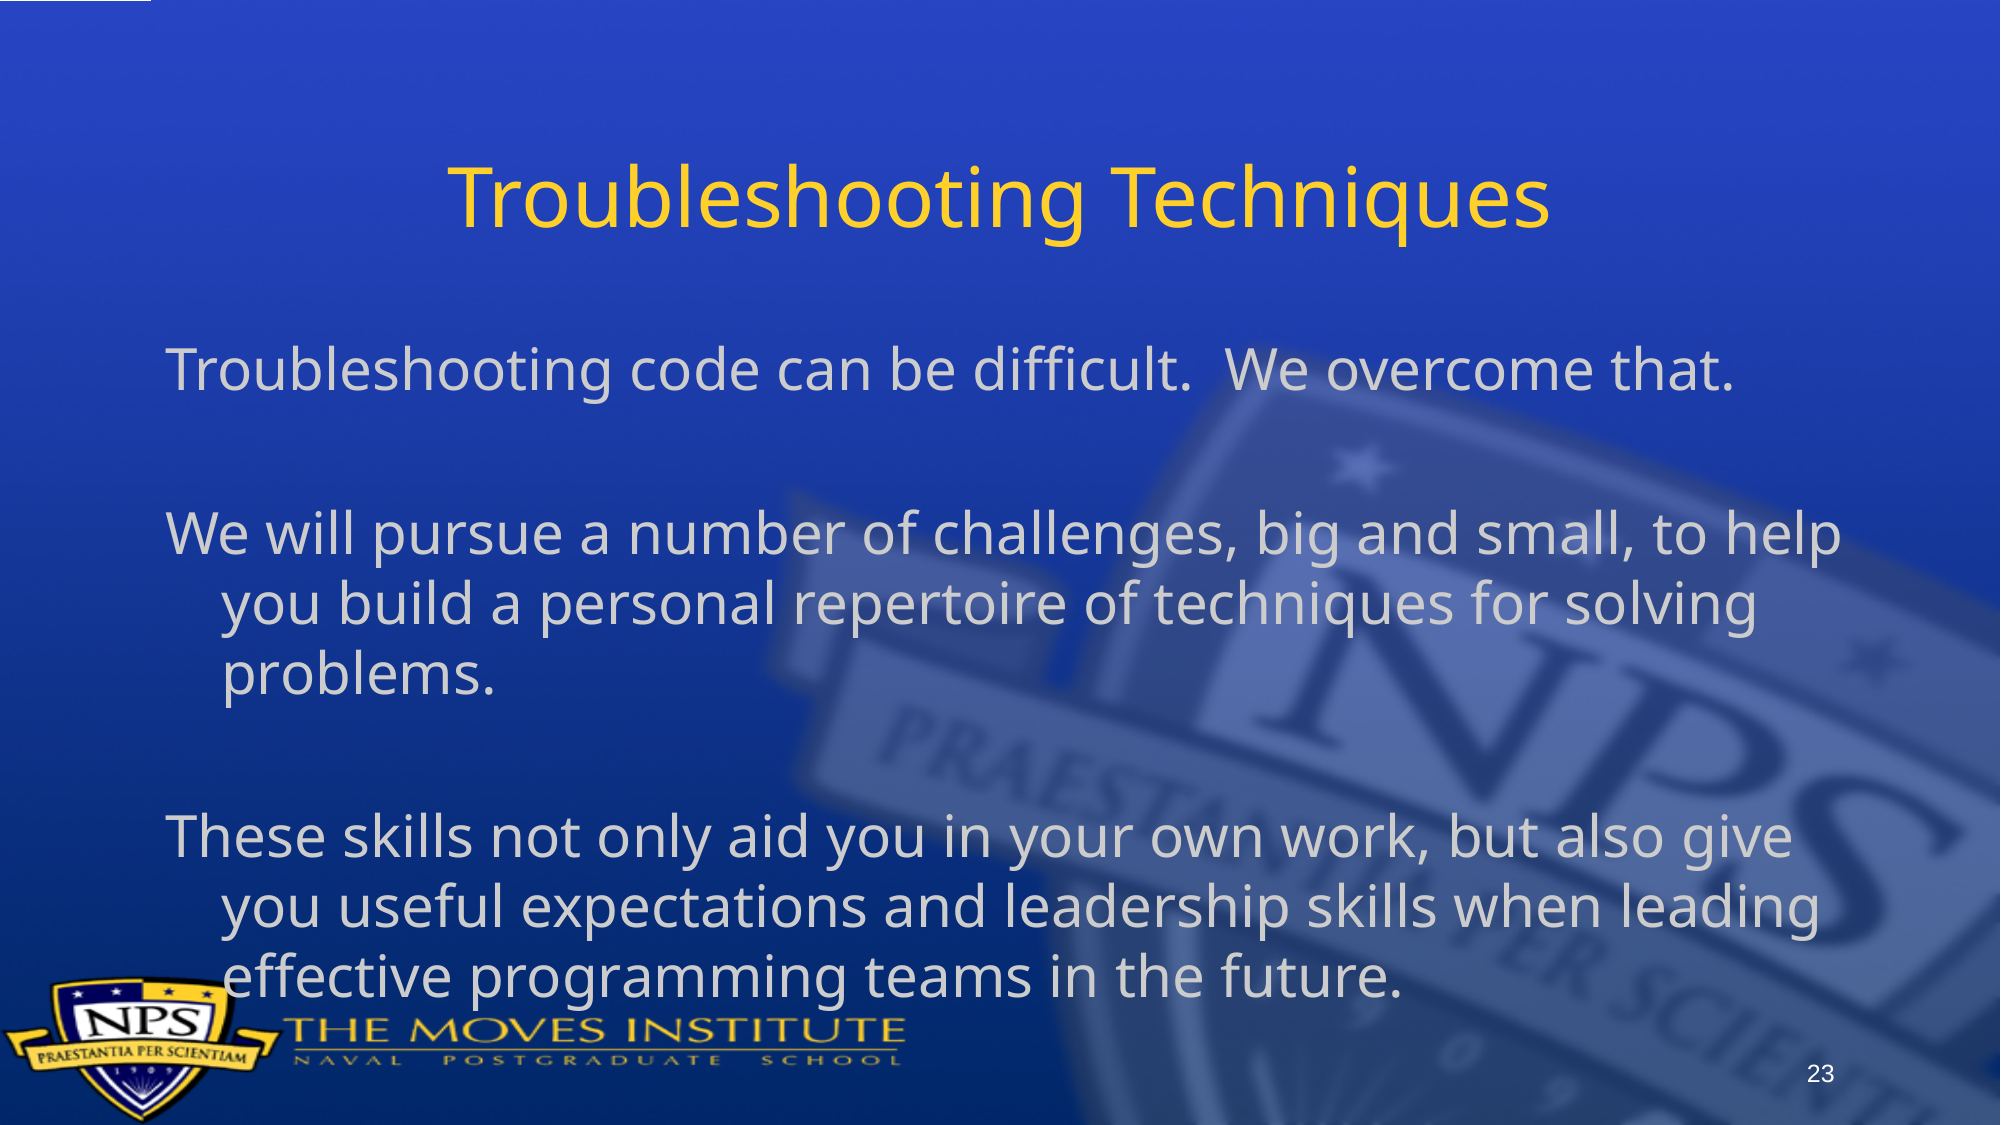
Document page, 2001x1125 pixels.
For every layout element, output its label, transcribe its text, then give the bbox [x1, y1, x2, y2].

title Troubleshooting Techniques [150, 99, 1850, 288]
list Troubleshooting code can be difficult. We overcome that. We will pursue a number of challenges, big and small, to help you build a personal repertoire of techniques for solving problems. These skills not only aid you in your own work, but also give you useful expectations and leadership skills when leading effective programming teams in the future. [150, 324, 1888, 1000]
slide_number 23 [1383, 1042, 1850, 1103]
picture [0, 0, 2000, 1125]
